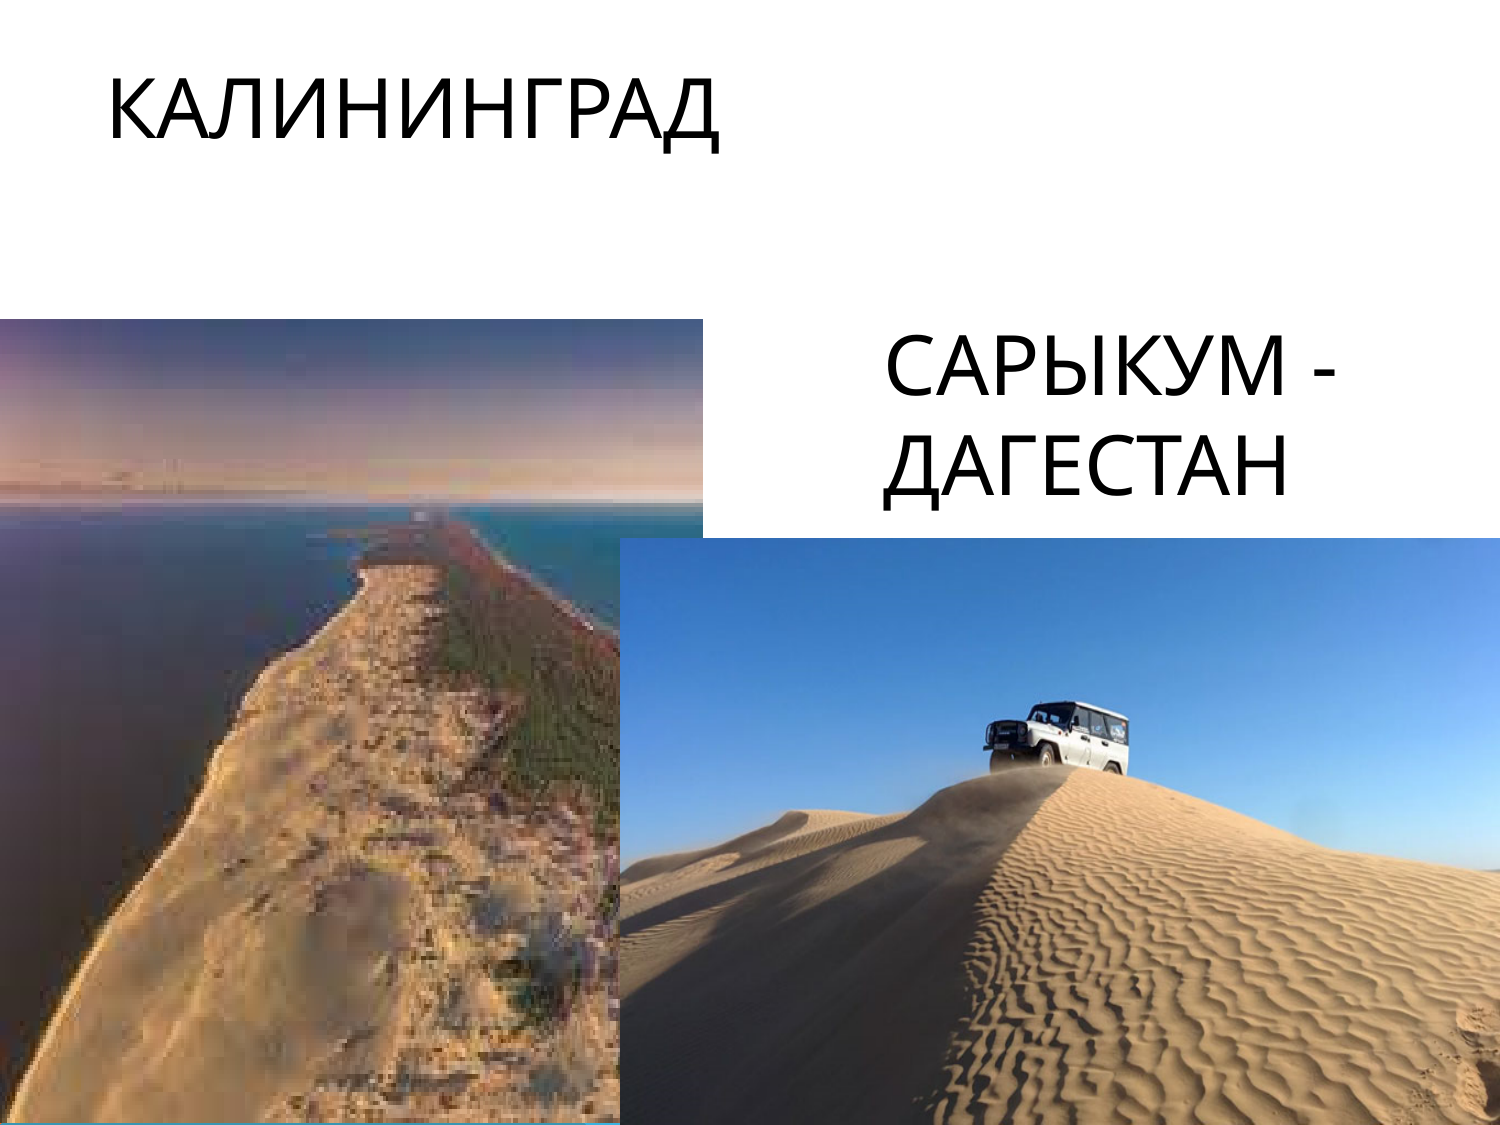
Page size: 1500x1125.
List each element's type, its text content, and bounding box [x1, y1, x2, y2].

picture [0, 318, 703, 1123]
text_box Сарыкум - Дагестан [868, 319, 1404, 506]
title КАлининград [53, 59, 774, 150]
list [619, 538, 1500, 1125]
